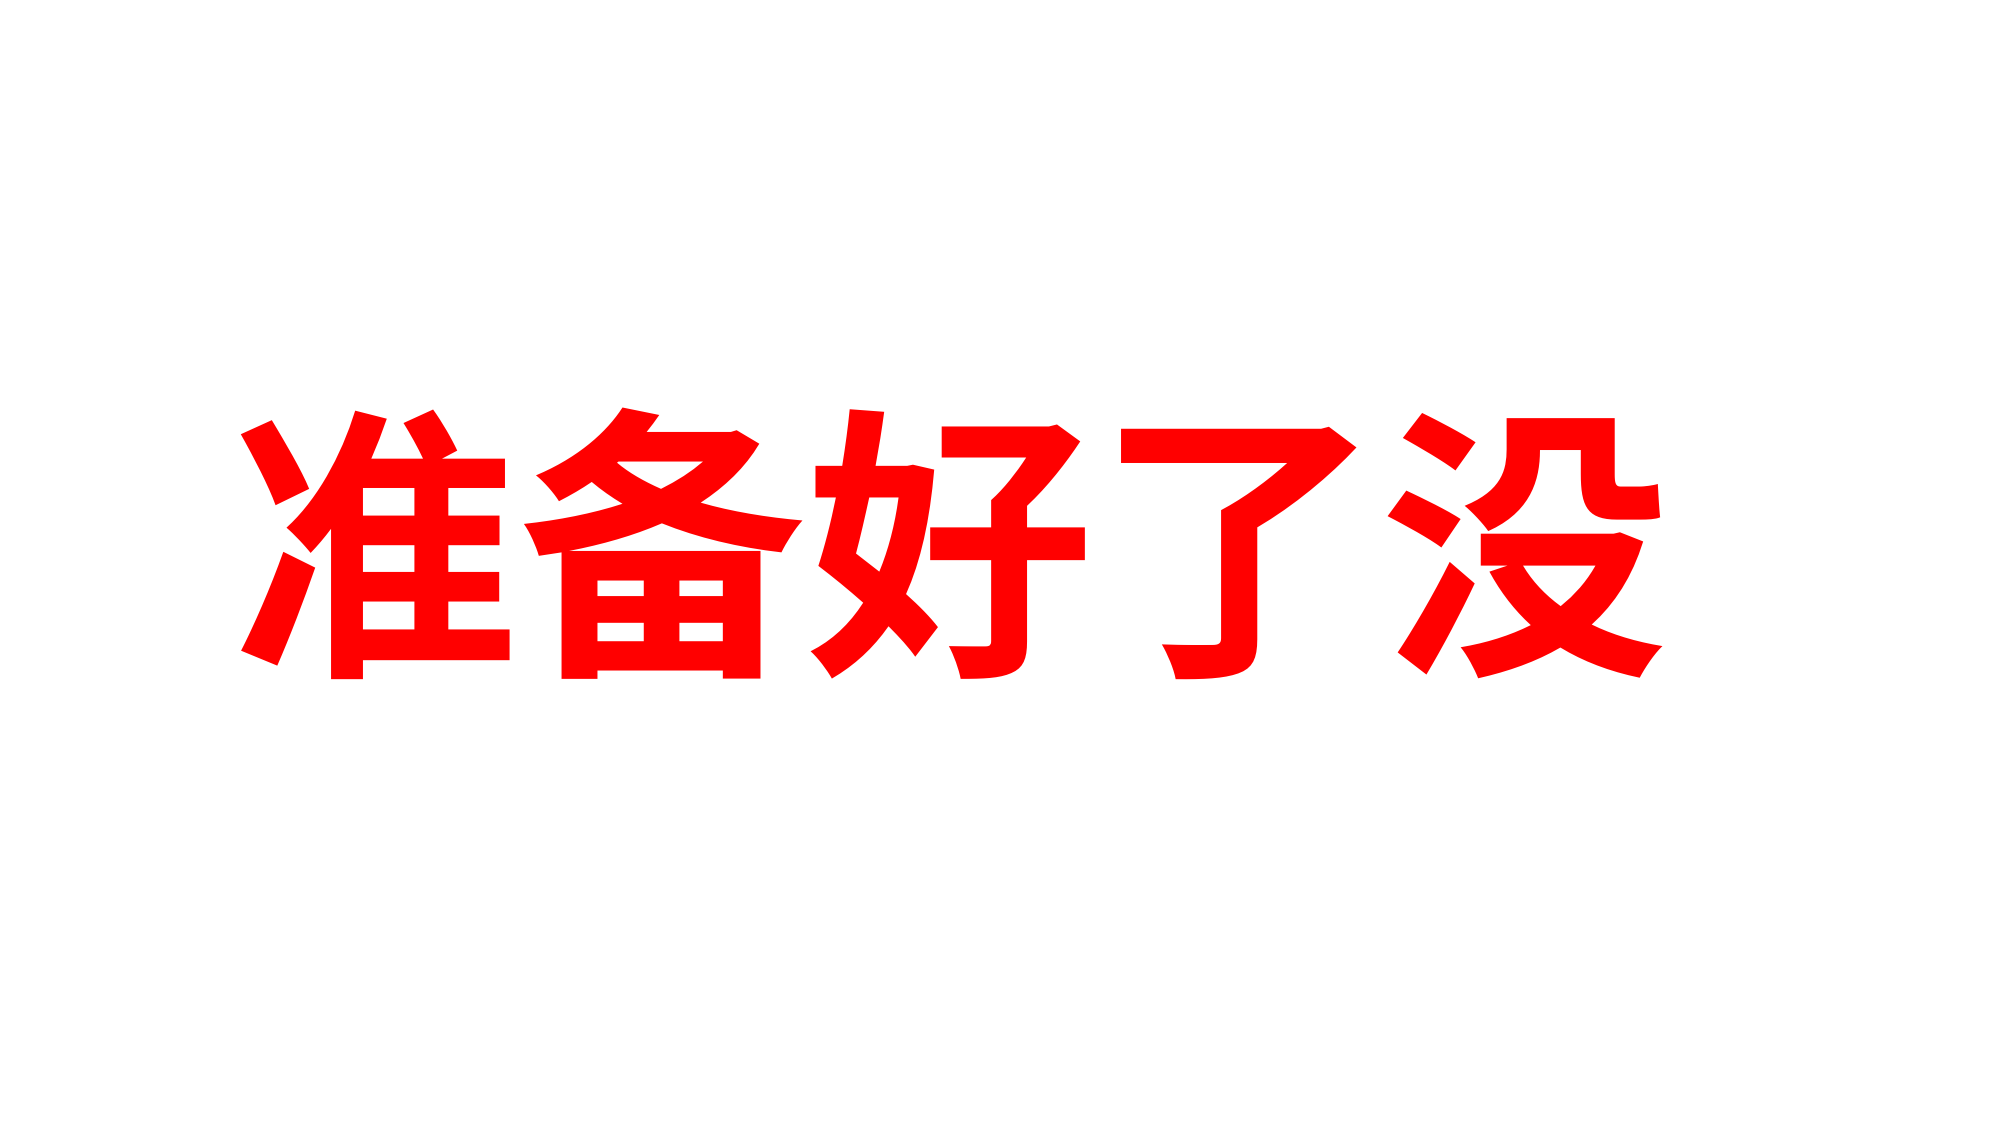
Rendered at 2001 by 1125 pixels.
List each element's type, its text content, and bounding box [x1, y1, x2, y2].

text_box 准备好了没 [216, 358, 2000, 719]
